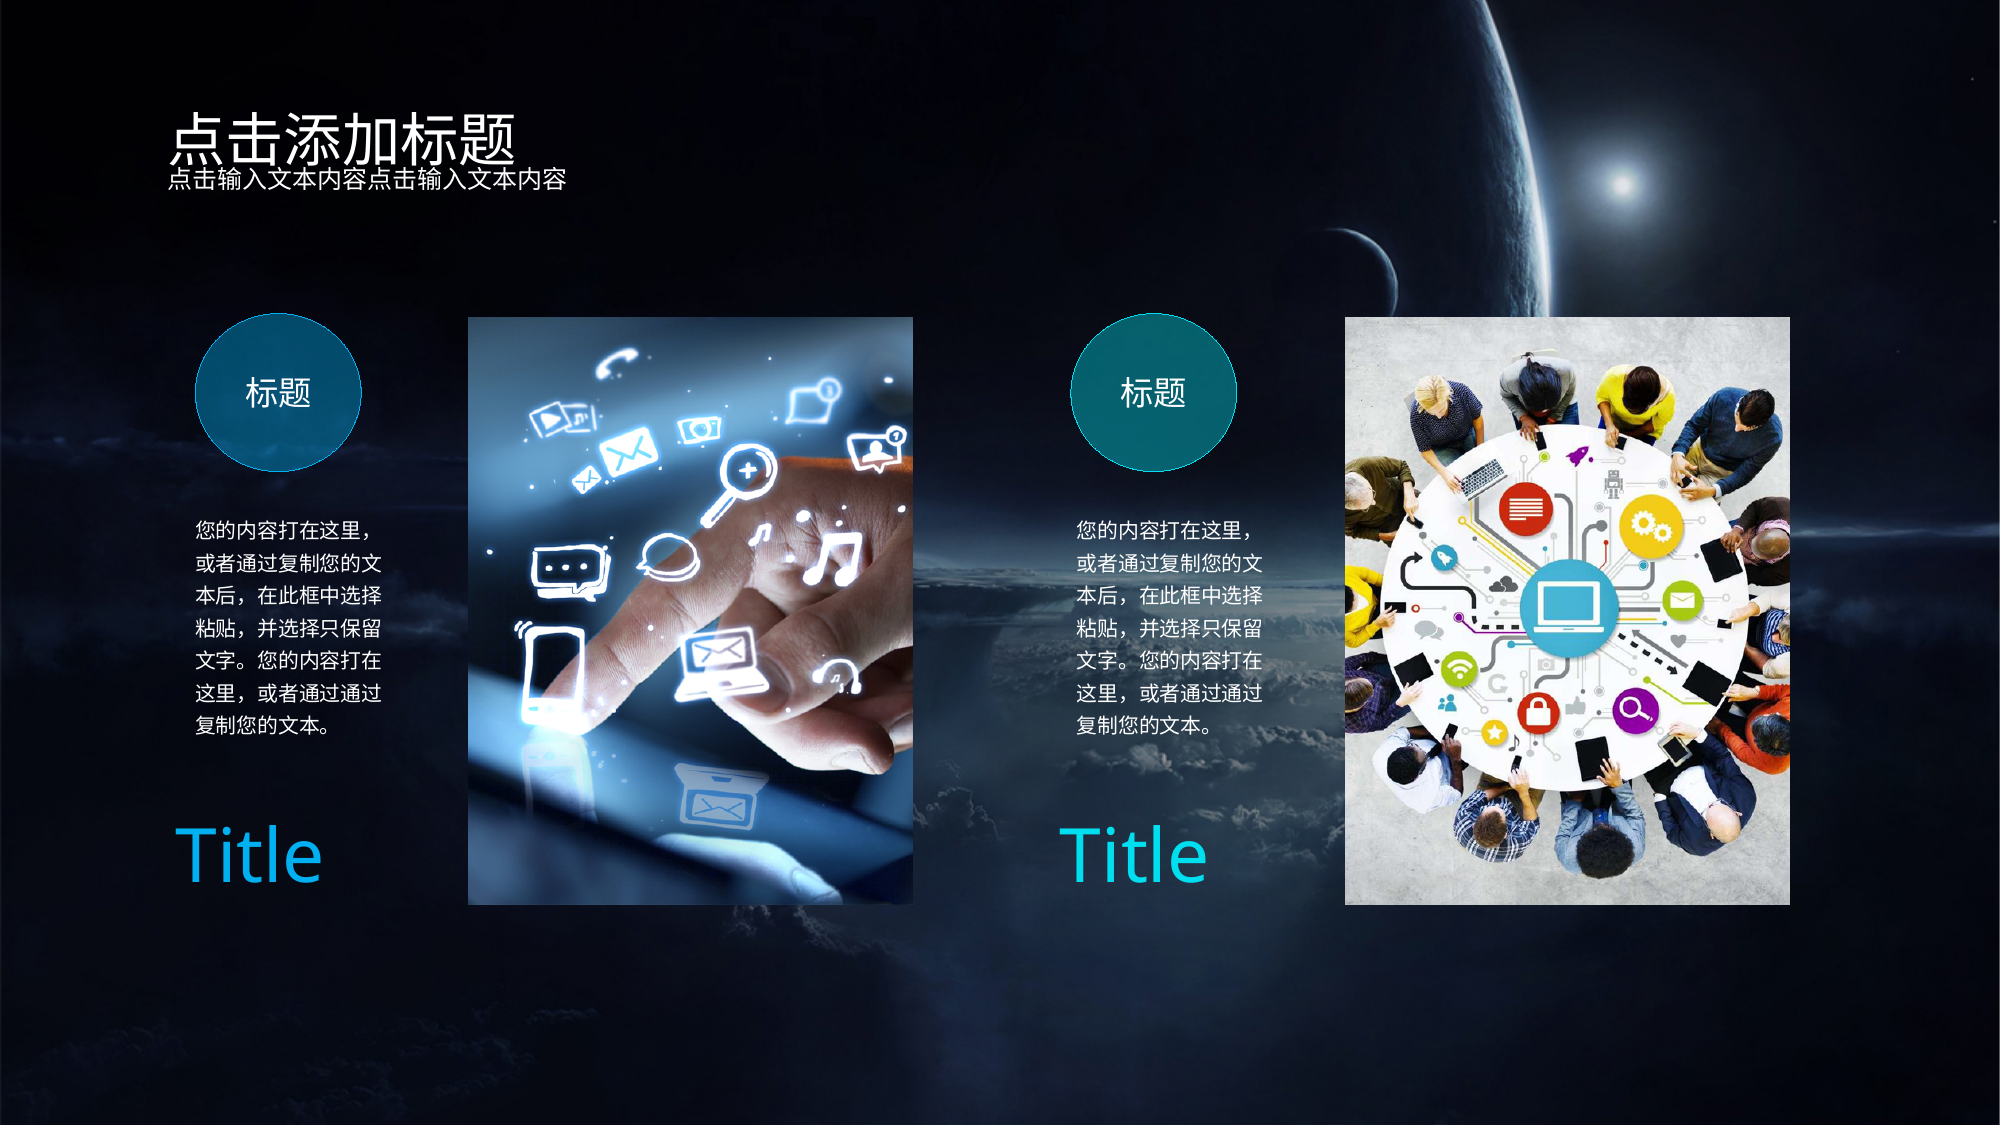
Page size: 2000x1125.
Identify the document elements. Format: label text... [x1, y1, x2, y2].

text_box 点击输入文本内容点击输入文本内容 [152, 155, 583, 201]
text_box 标题 [1070, 313, 1237, 472]
text_box 标题 [195, 313, 362, 472]
text_box 您的内容打在这里，或者通过复制您的文本后，在此框中选择粘贴，并选择只保留文字。您的内容打在这里，或者通过通过复制您的文本。 [180, 503, 417, 746]
text_box Title [160, 799, 340, 905]
picture [0, 0, 2000, 1125]
text_box Title [1045, 799, 1225, 905]
text_box 点击添加标题 [152, 60, 532, 155]
text_box 您的内容打在这里，或者通过复制您的文本后，在此框中选择粘贴，并选择只保留文字。您的内容打在这里，或者通过通过复制您的文本。 [1061, 503, 1299, 746]
